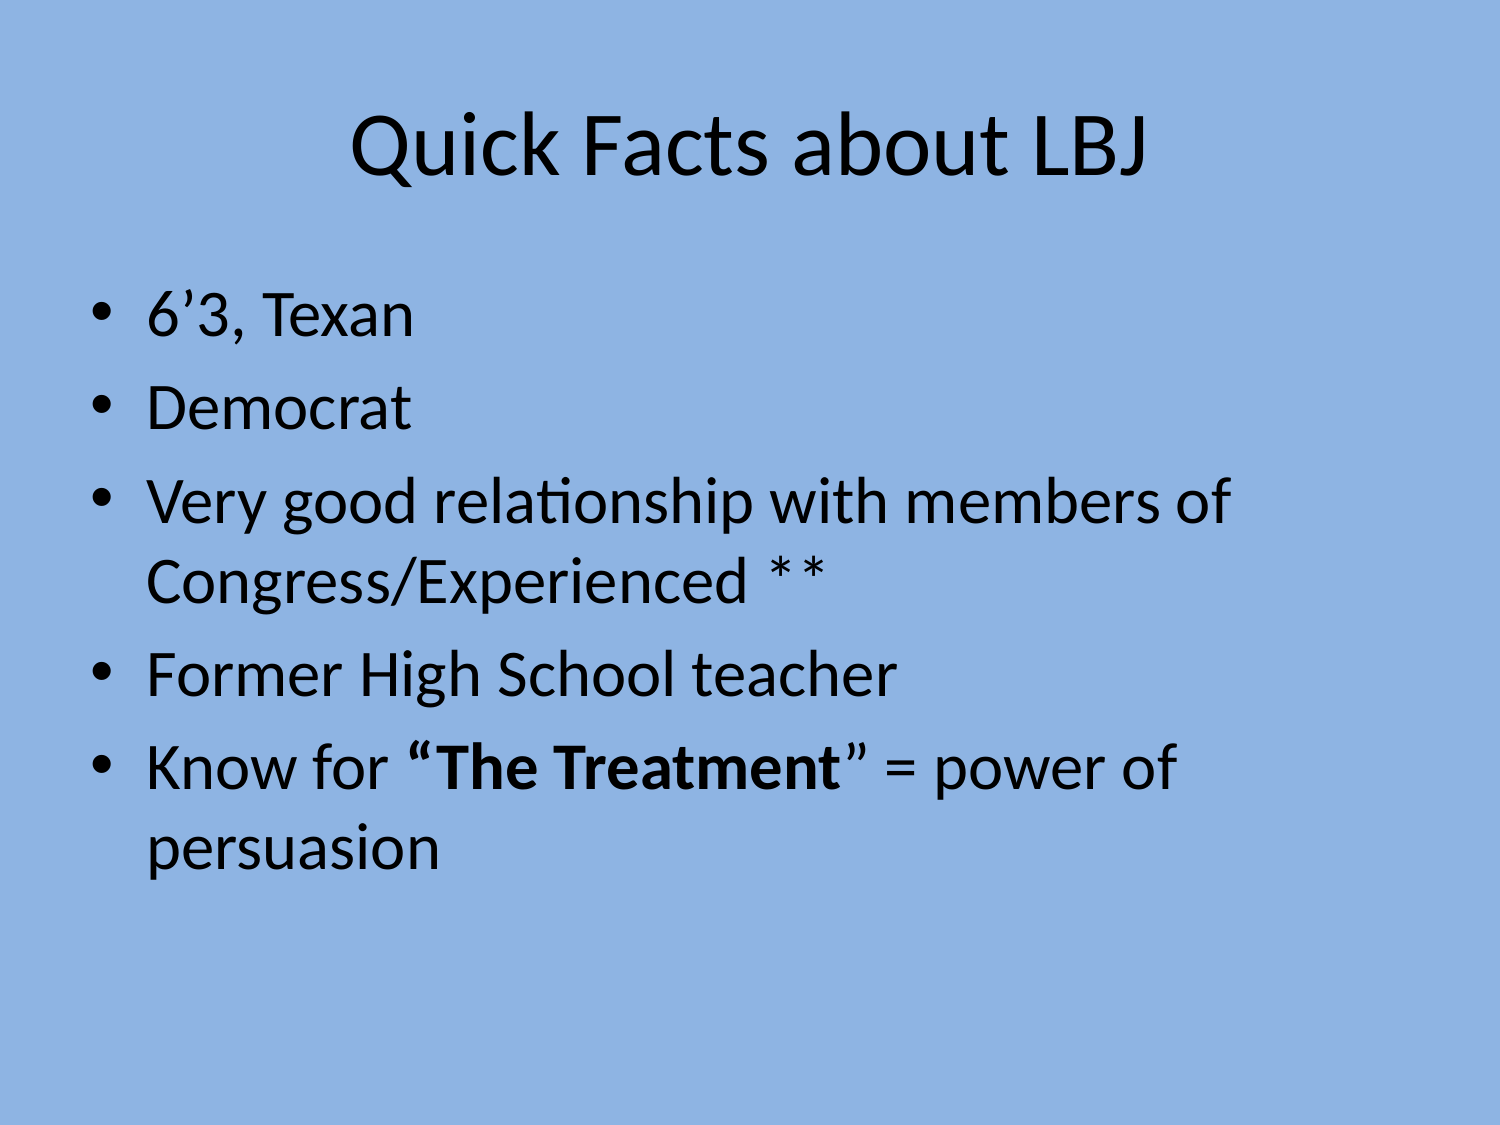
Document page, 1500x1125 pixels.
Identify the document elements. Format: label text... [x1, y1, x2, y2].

list 6’3, Texan Democrat Very good relationship with members of Congress/Experienced ** Former High School teacher Know for “The Treatment” = power of persuasion [75, 262, 1425, 1005]
title Quick Facts about LBJ [75, 45, 1425, 233]
